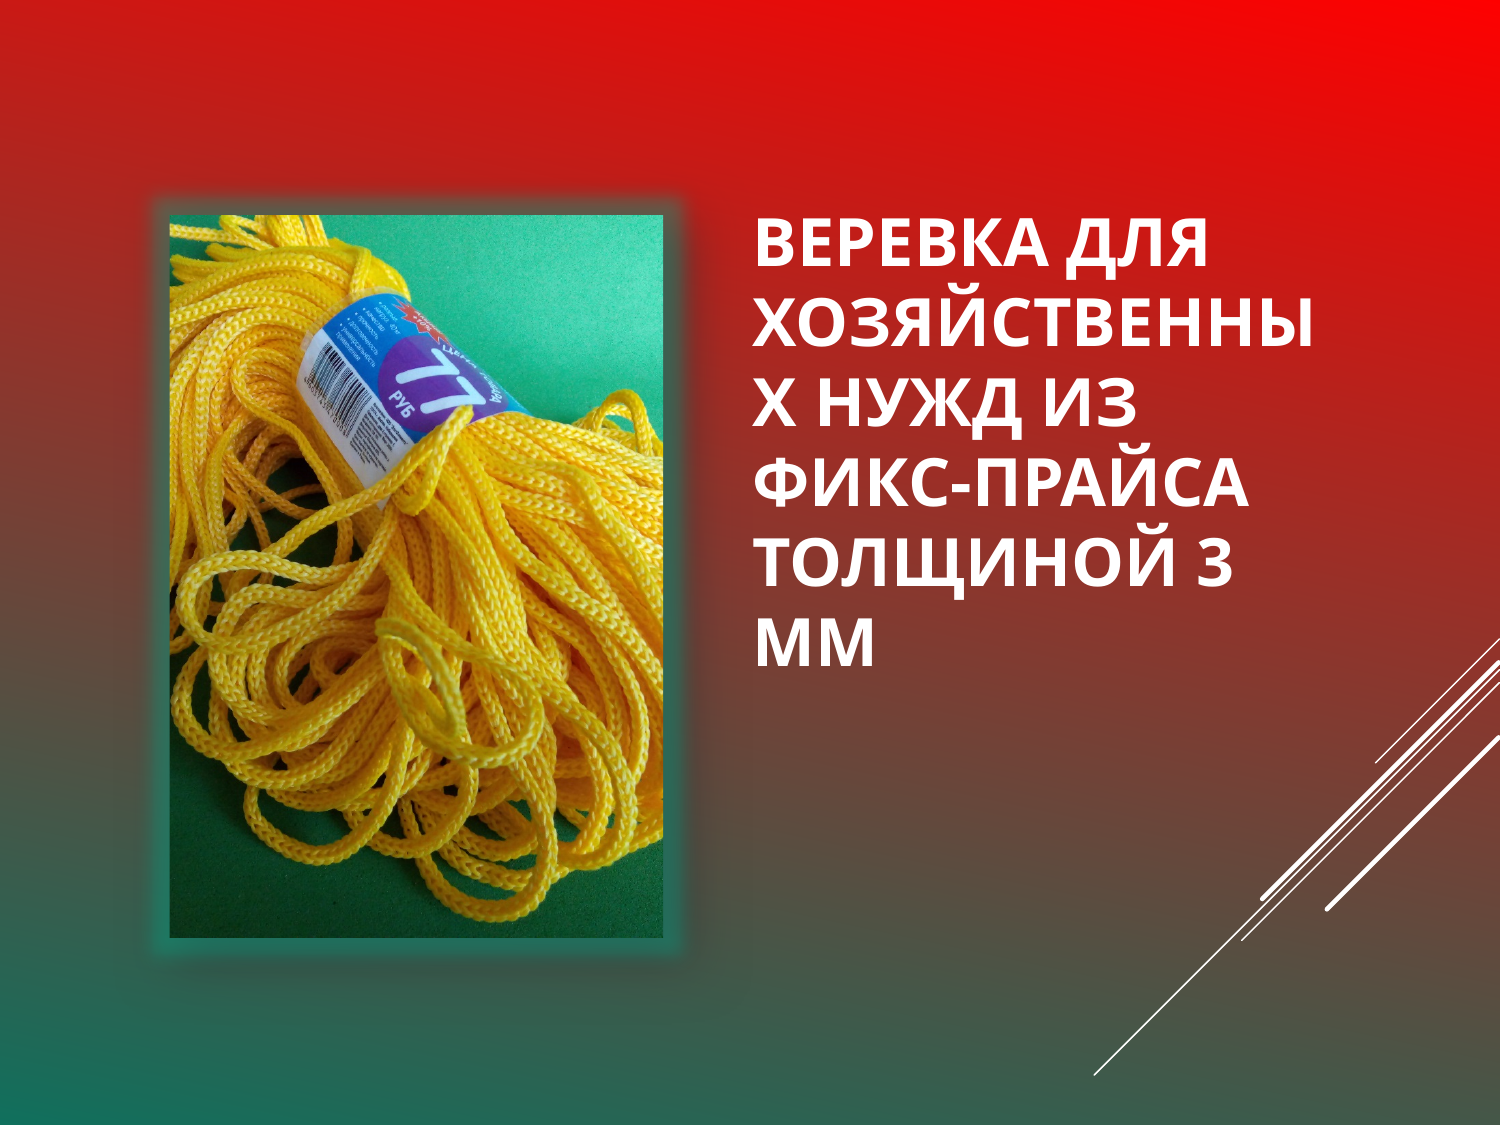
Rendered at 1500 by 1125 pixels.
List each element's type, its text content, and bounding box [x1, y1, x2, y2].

title Веревка для хозяйственных нужд из фикс-прайса толщиной 3 мм [737, 188, 1342, 688]
picture [169, 214, 664, 938]
